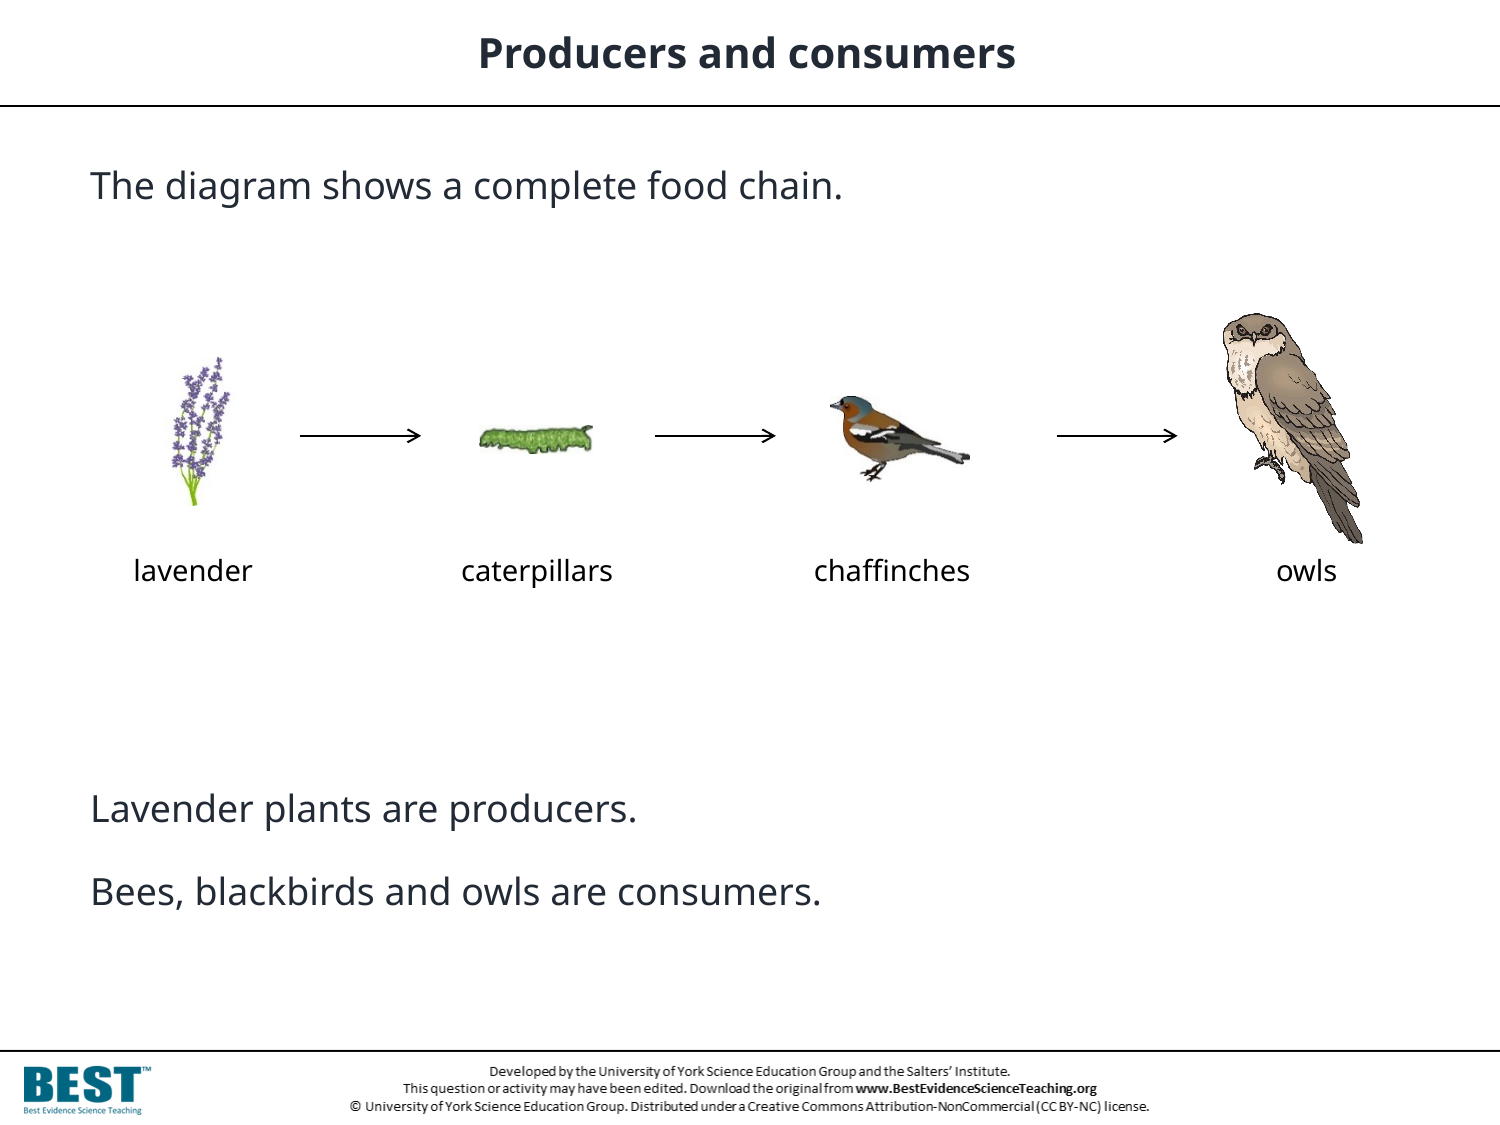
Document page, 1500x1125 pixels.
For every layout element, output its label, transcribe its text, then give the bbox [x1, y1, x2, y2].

text_box Producers and consumers [23, 4, 1471, 99]
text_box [92, 313, 1408, 608]
picture [0, 105, 1500, 1125]
